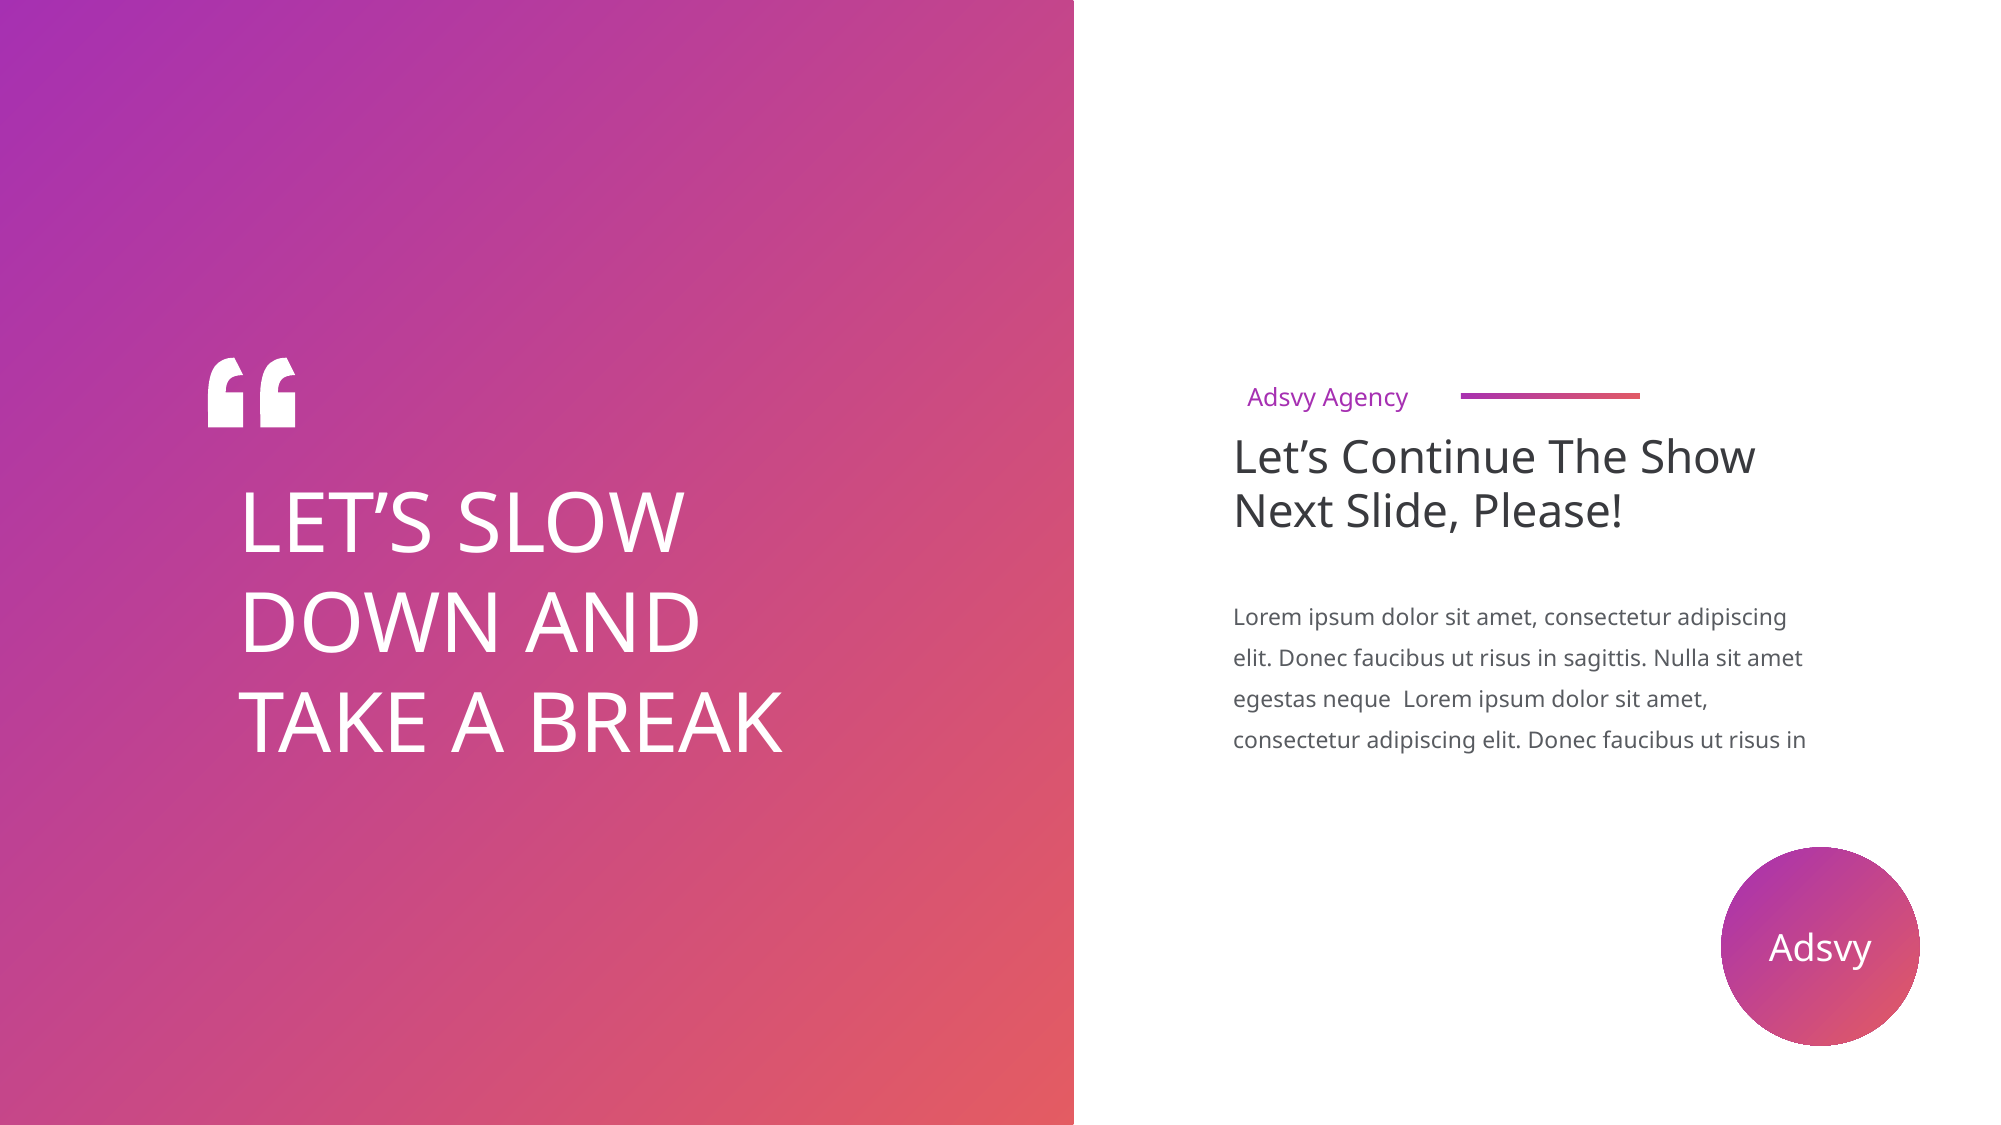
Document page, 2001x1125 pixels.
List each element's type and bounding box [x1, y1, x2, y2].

text_box [1218, 374, 1886, 764]
text_box [190, 357, 833, 780]
text_box [1721, 847, 1920, 1046]
